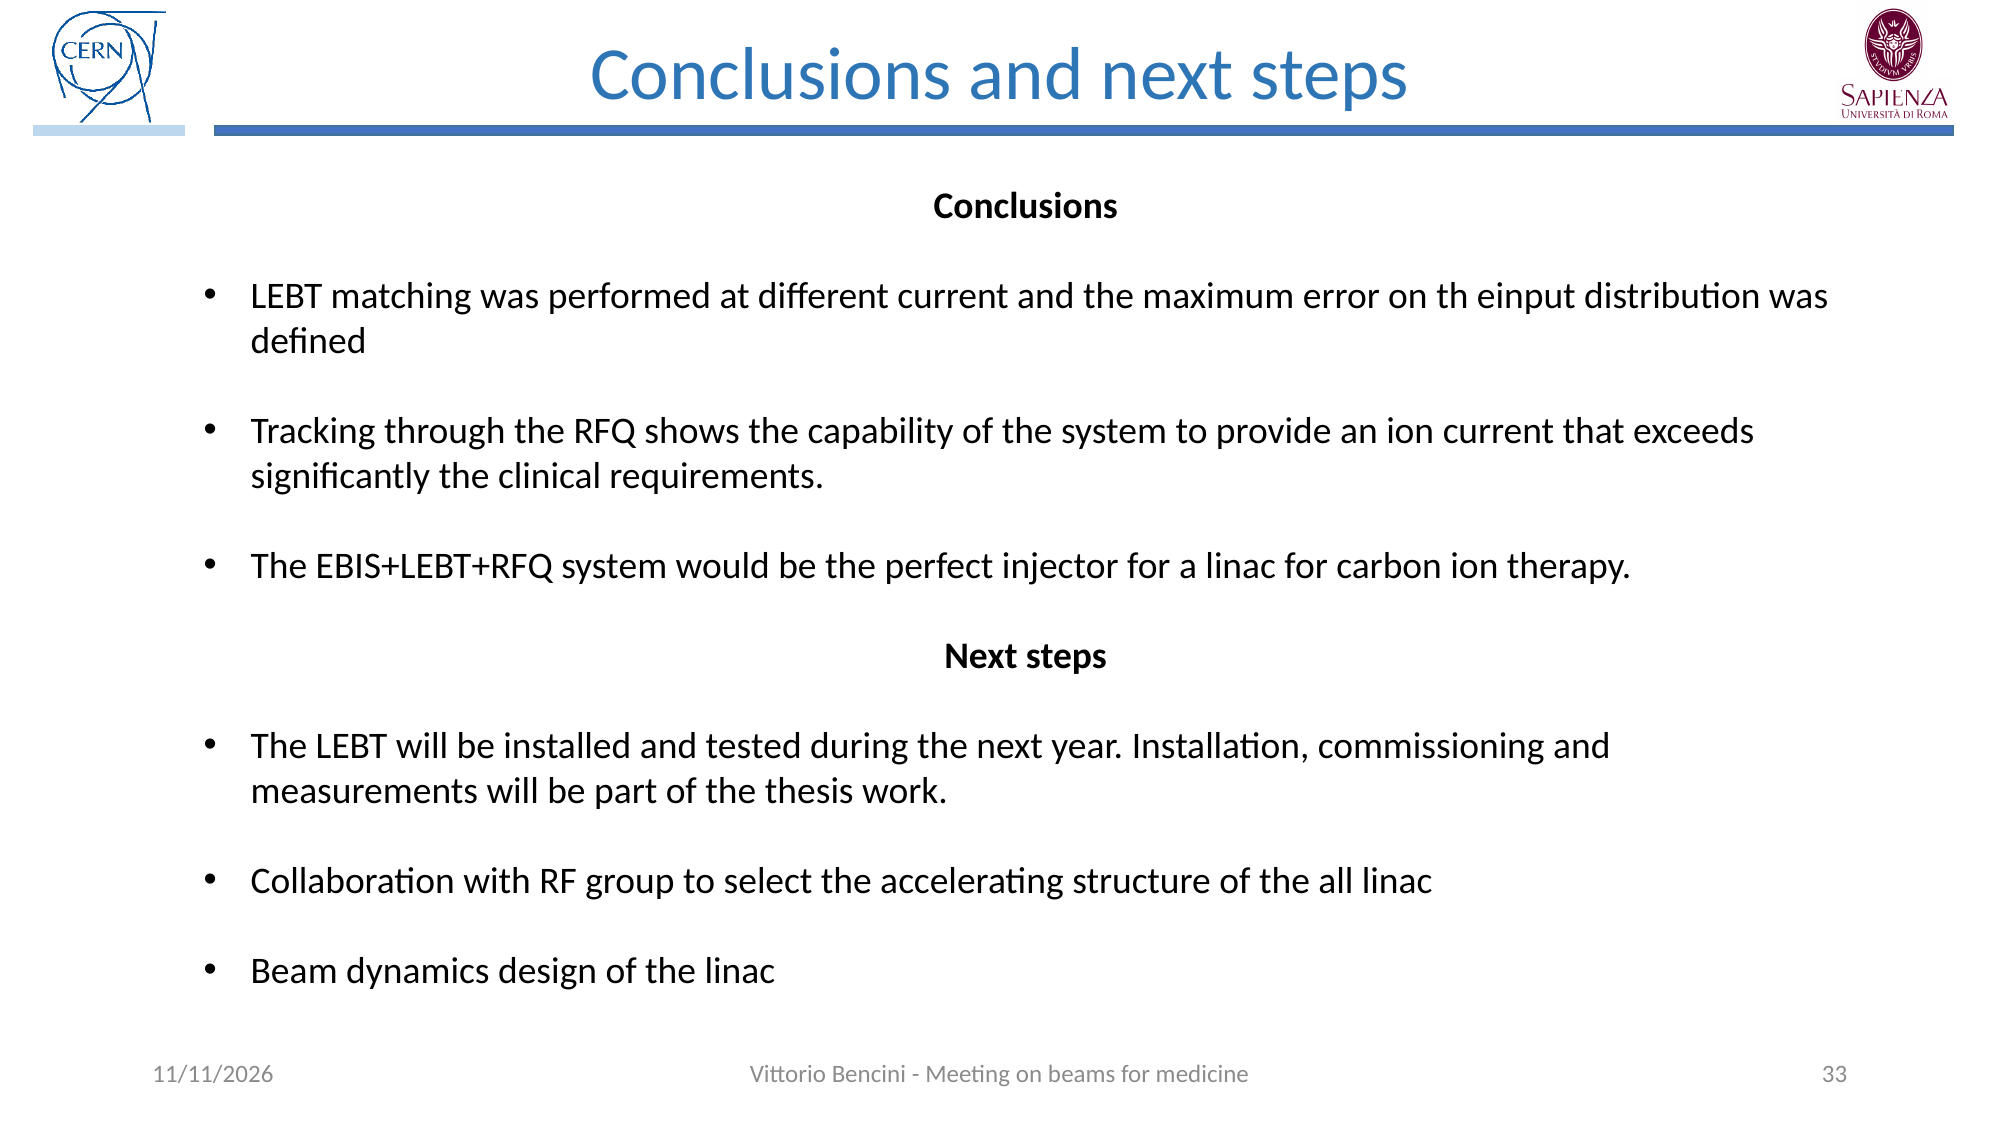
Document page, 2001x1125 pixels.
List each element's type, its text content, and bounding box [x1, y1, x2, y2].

picture [52, 10, 166, 123]
text_box Conclusions and next steps [538, 17, 1461, 123]
text_box [33, 125, 185, 136]
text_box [1834, 0, 1953, 125]
footer Vittorio Bencini - Meeting on beams for medicine [662, 1042, 1338, 1103]
text_box Conclusions LEBT matching was performed at different current and the maximum error on th einput distribution was defined Tracking through the RFQ shows the capability of the system to provide an ion current that exceeds significantly the clinical requirements. The EBIS+LEBT+RFQ system would be the perfect injector for a linac for carbon ion therapy. Next steps The LEBT will be installed and tested during the next year. Installation, commissioning and measurements will be part of the thesis work. Collaboration with RF group to select the accelerating structure of the all linac Beam dynamics design of the linac [188, 173, 1863, 999]
text_box [214, 125, 1954, 136]
slide_number 33 [1412, 1042, 1863, 1103]
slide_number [137, 1042, 588, 1103]
